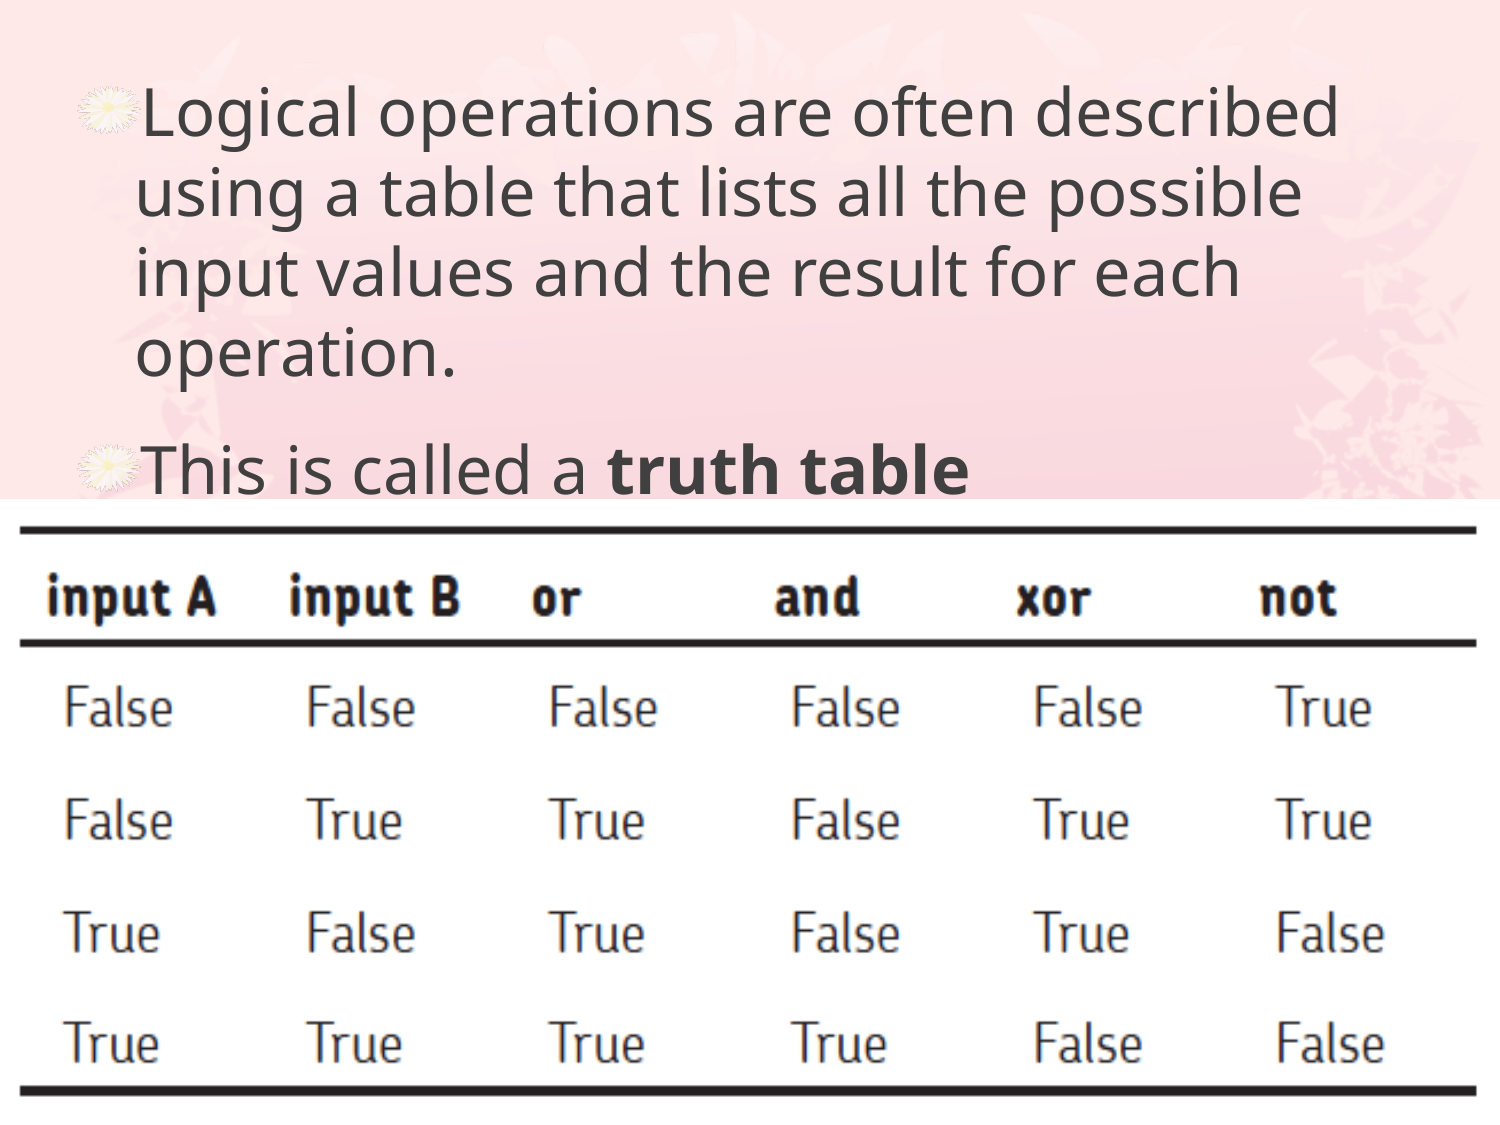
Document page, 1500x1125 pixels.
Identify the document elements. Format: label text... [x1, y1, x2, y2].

picture [0, 0, 1500, 1125]
list Logical operations are often described using a table that lists all the possible input values and the result for each operation. This is called a truth table [62, 62, 1438, 499]
